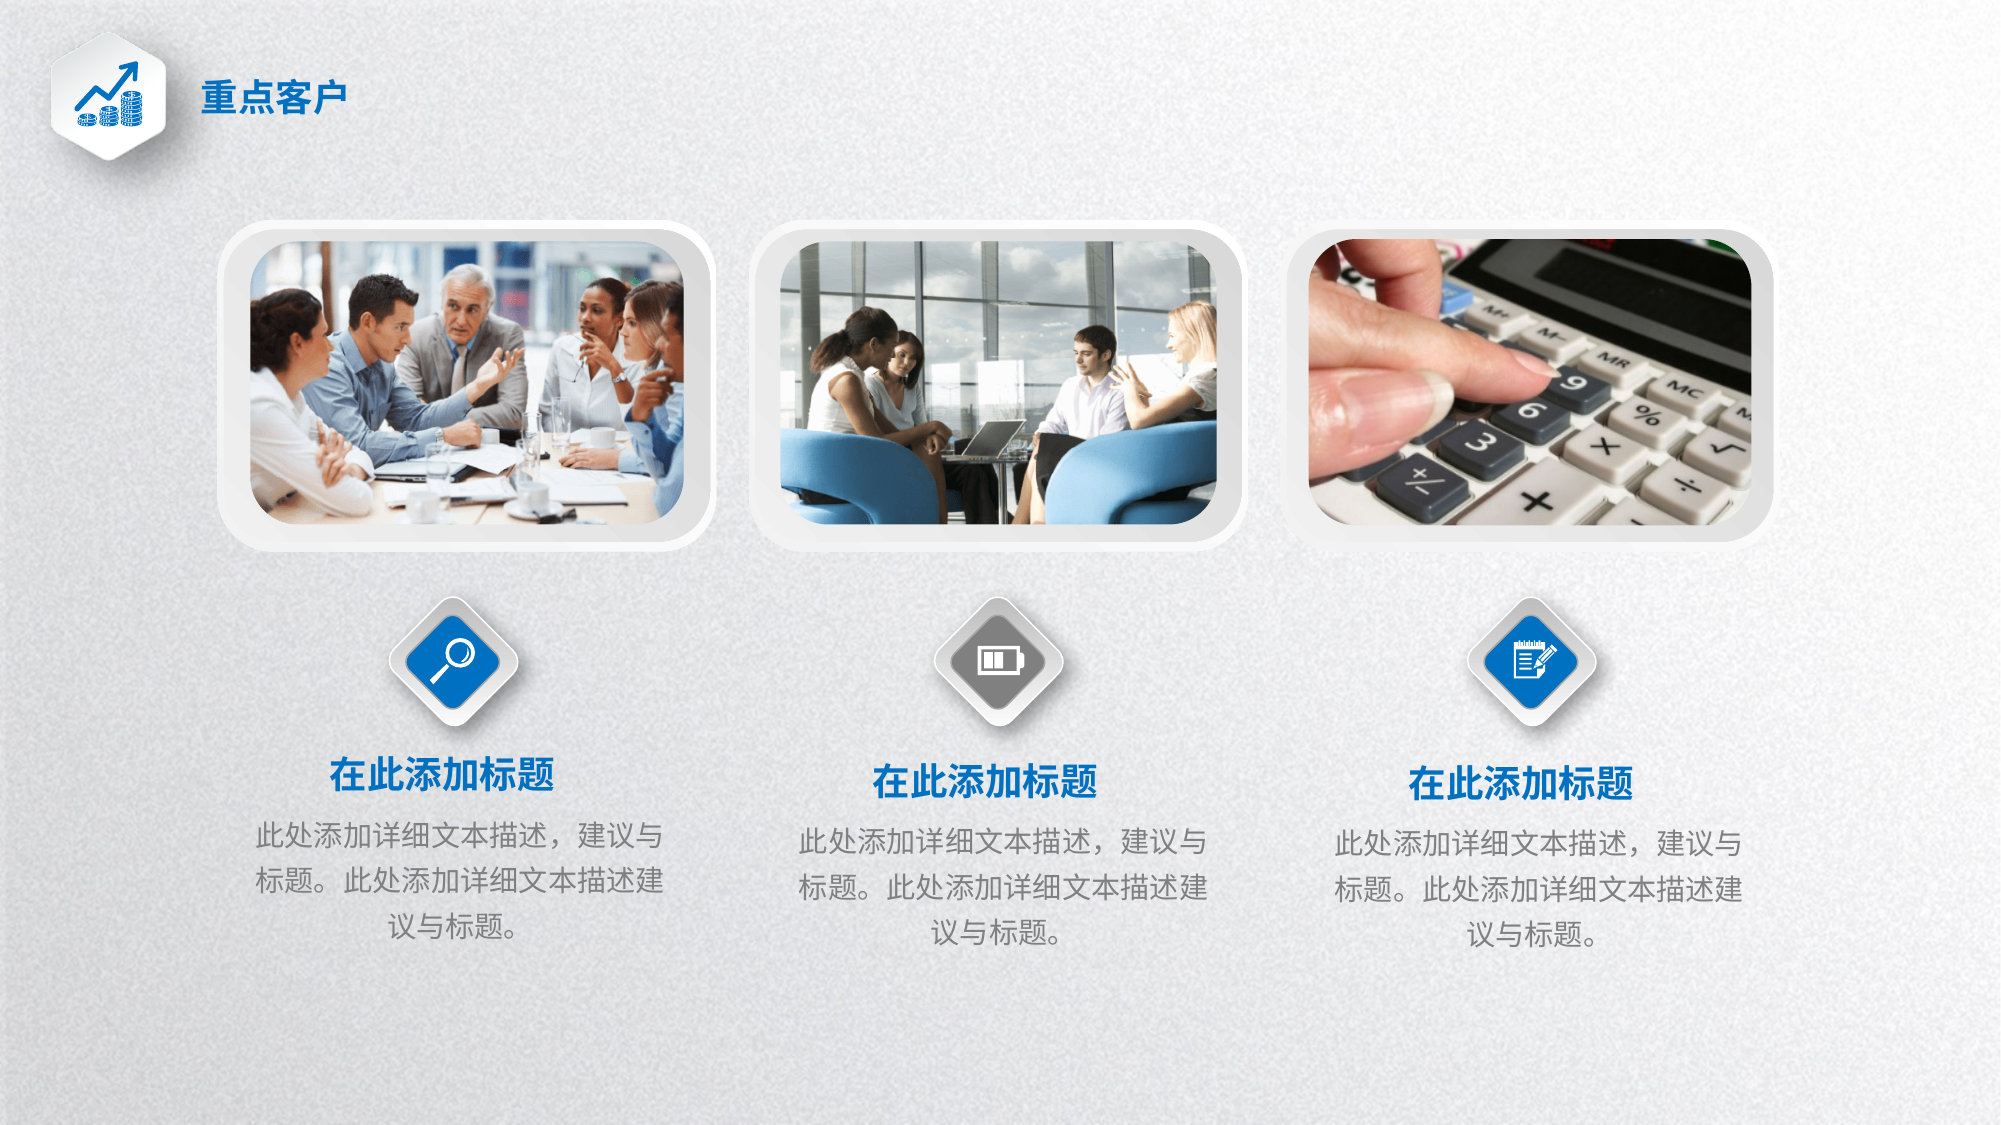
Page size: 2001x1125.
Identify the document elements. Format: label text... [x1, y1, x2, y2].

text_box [217, 219, 717, 552]
text_box 此处添加详细文本描述，建议与标题。此处添加详细文本描述建议与标题。 [227, 799, 693, 996]
text_box 在此添加标题 [314, 743, 605, 799]
text_box 此处添加详细文本描述，建议与标题。此处添加详细文本描述建议与标题。 [771, 805, 1237, 1003]
text_box 重点客户 [191, 66, 366, 127]
text_box 此处添加详细文本描述，建议与标题。此处添加详细文本描述建议与标题。 [1307, 807, 1772, 1005]
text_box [403, 610, 504, 713]
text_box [1280, 219, 1780, 552]
text_box 在此添加标题 [1393, 752, 1684, 807]
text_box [1481, 610, 1582, 713]
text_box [948, 610, 1049, 713]
text_box 在此添加标题 [858, 750, 1148, 805]
picture [0, 0, 2001, 1125]
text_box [748, 219, 1249, 552]
